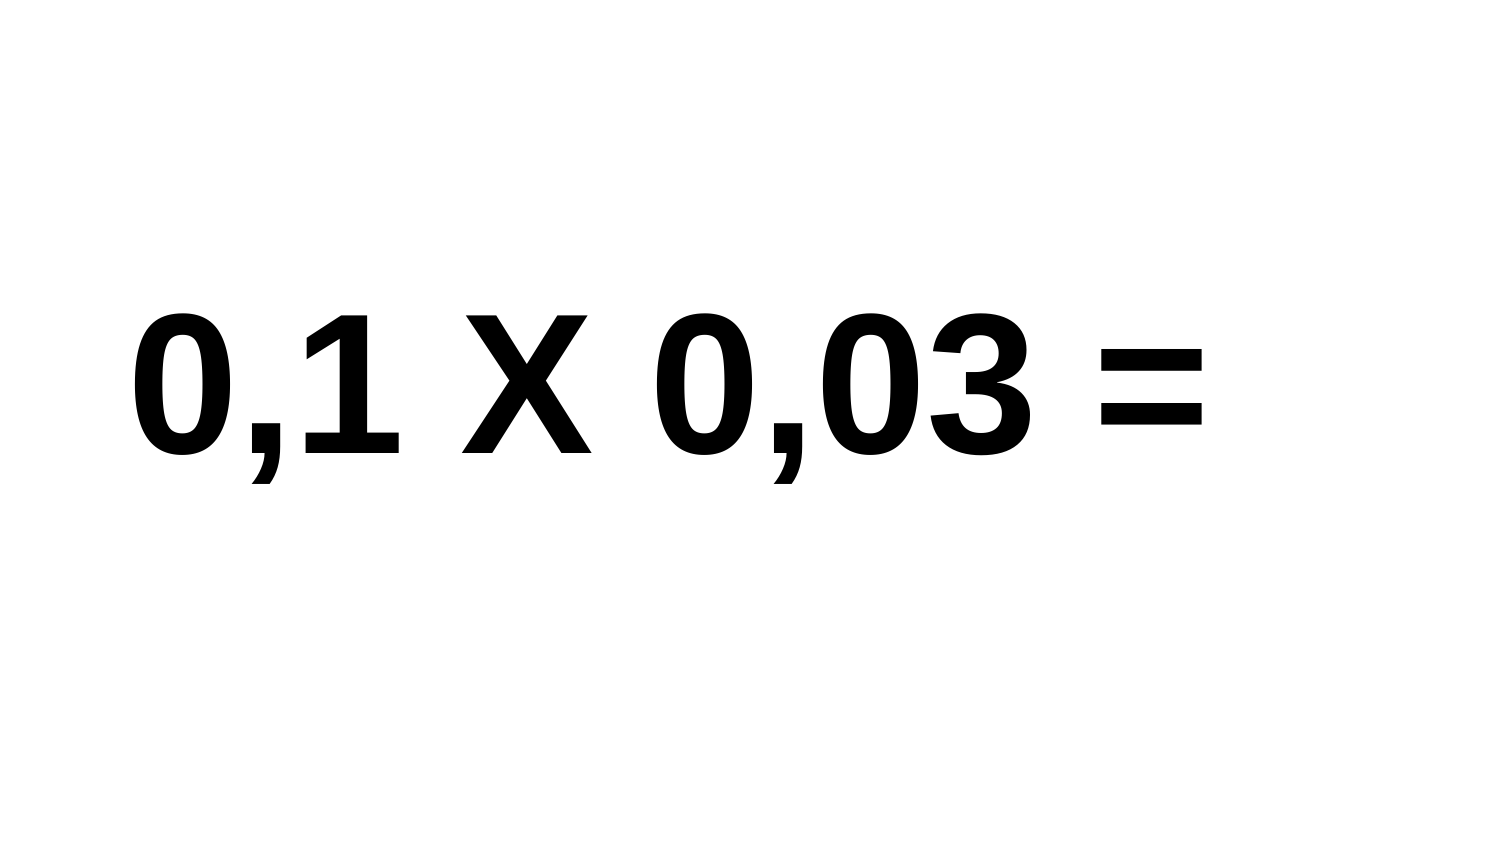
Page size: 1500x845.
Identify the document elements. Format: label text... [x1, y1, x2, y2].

text_box 0,1 X 0,03 = [112, 317, 1388, 509]
